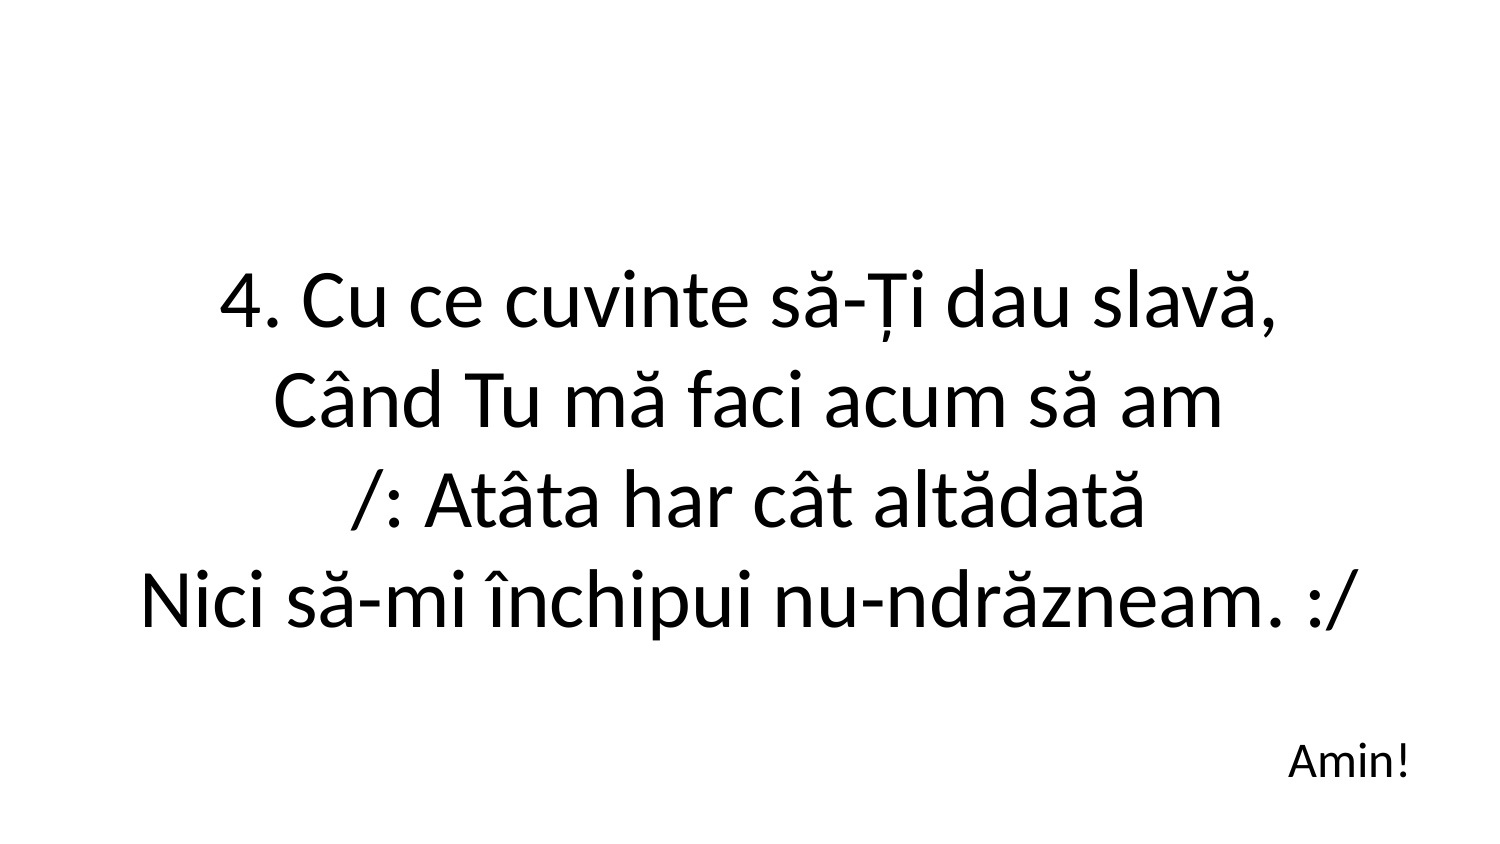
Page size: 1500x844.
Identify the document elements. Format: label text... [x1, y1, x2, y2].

text_box 4. Cu ce cuvinte să-Ți dau slavă, Când Tu mă faci acum să am /: Atâta har cât altădată Nici să-mi închipui nu-ndrăzneam. :/ [124, 192, 1376, 652]
text_box Amin! [1273, 674, 1427, 795]
